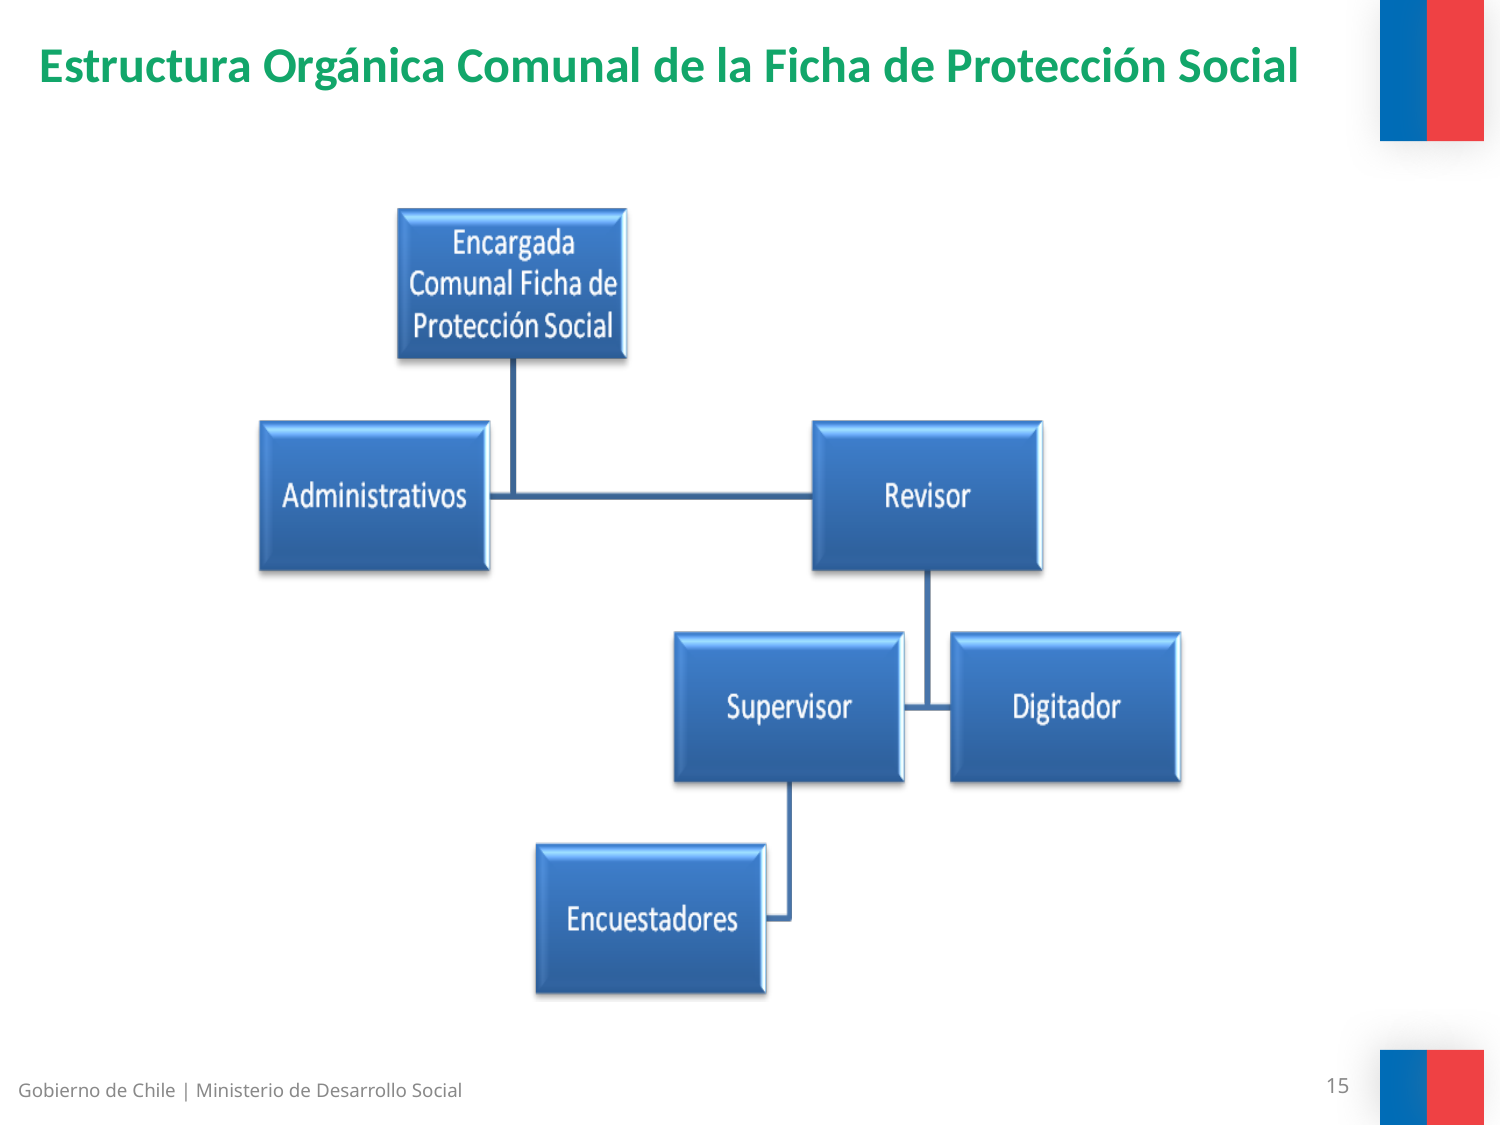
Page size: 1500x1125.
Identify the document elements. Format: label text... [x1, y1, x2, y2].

text_box Estructura Orgánica Comunal de la Ficha de Protección Social [24, 24, 1365, 102]
slide_number 15 [1014, 1070, 1365, 1103]
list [206, 207, 1236, 1002]
footer Gobierno de Chile | Ministerio de Desarrollo Social [3, 1070, 609, 1112]
